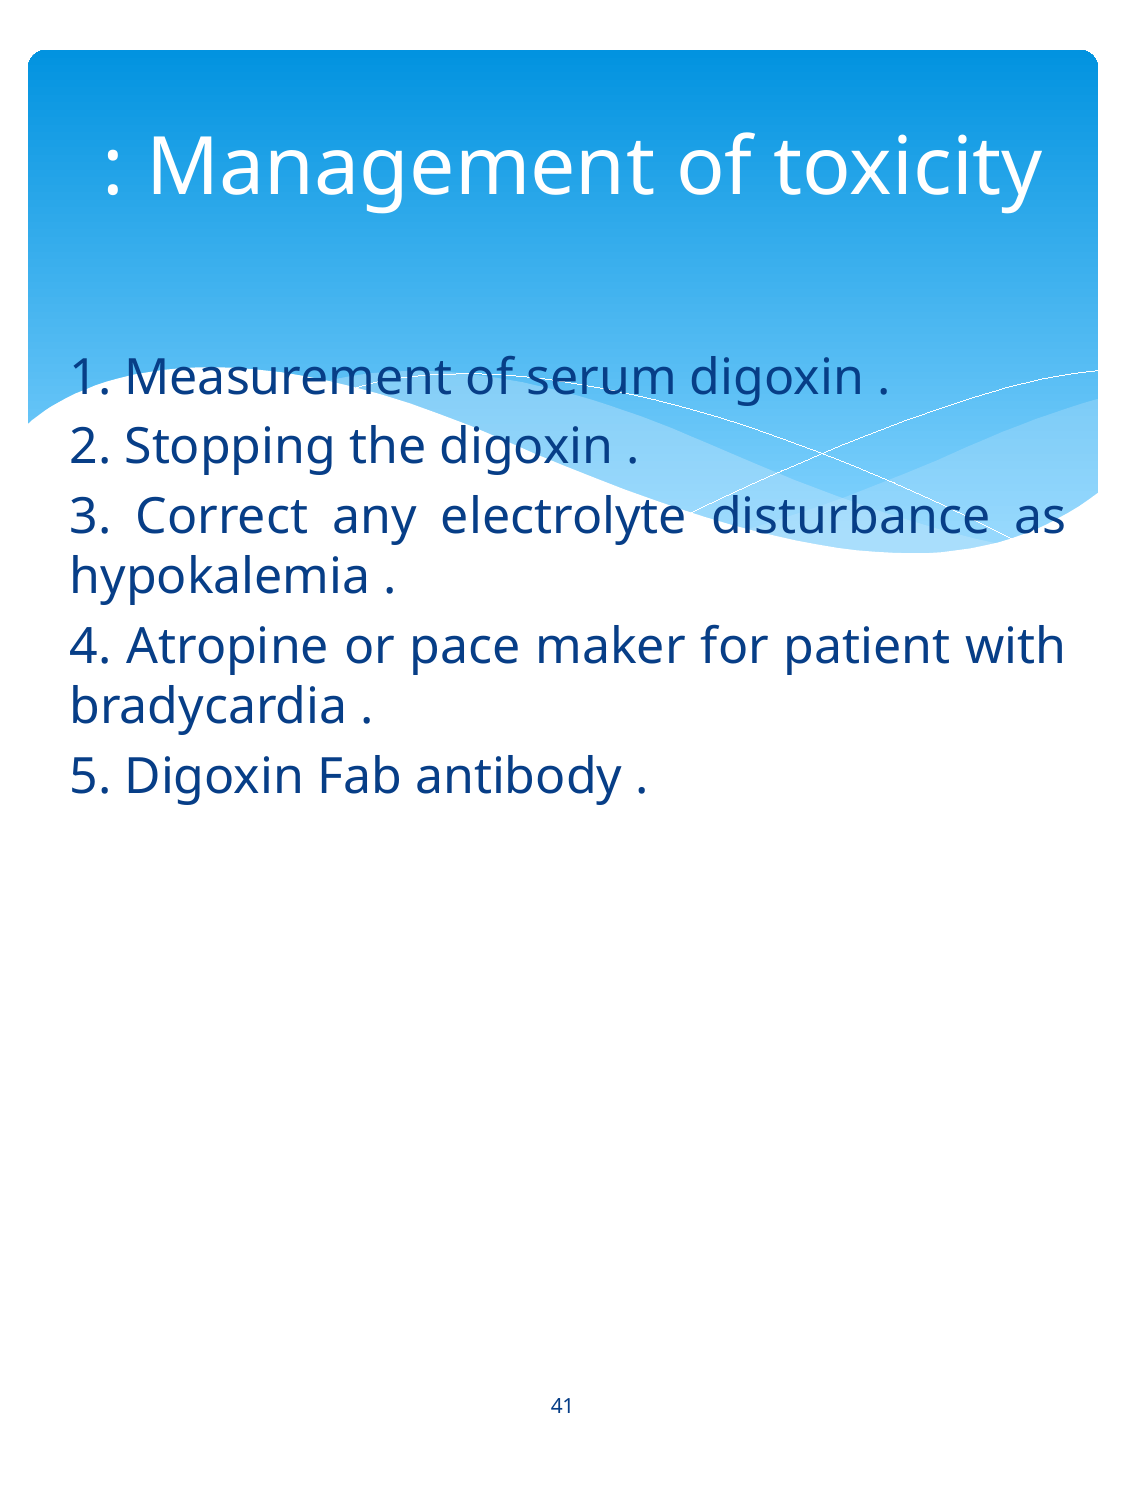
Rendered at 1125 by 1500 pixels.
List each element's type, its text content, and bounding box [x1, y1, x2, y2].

slide_number 41 [491, 1367, 634, 1447]
title Management of toxicity : [56, 73, 1069, 348]
list 1. Measurement of serum digoxin . 2. Stopping the digoxin . 3. Correct any electrolyte disturbance as hypokalemia . 4. Atropine or pace maker for patient with bradycardia . 5. Digoxin Fab antibody . [54, 336, 1083, 1388]
